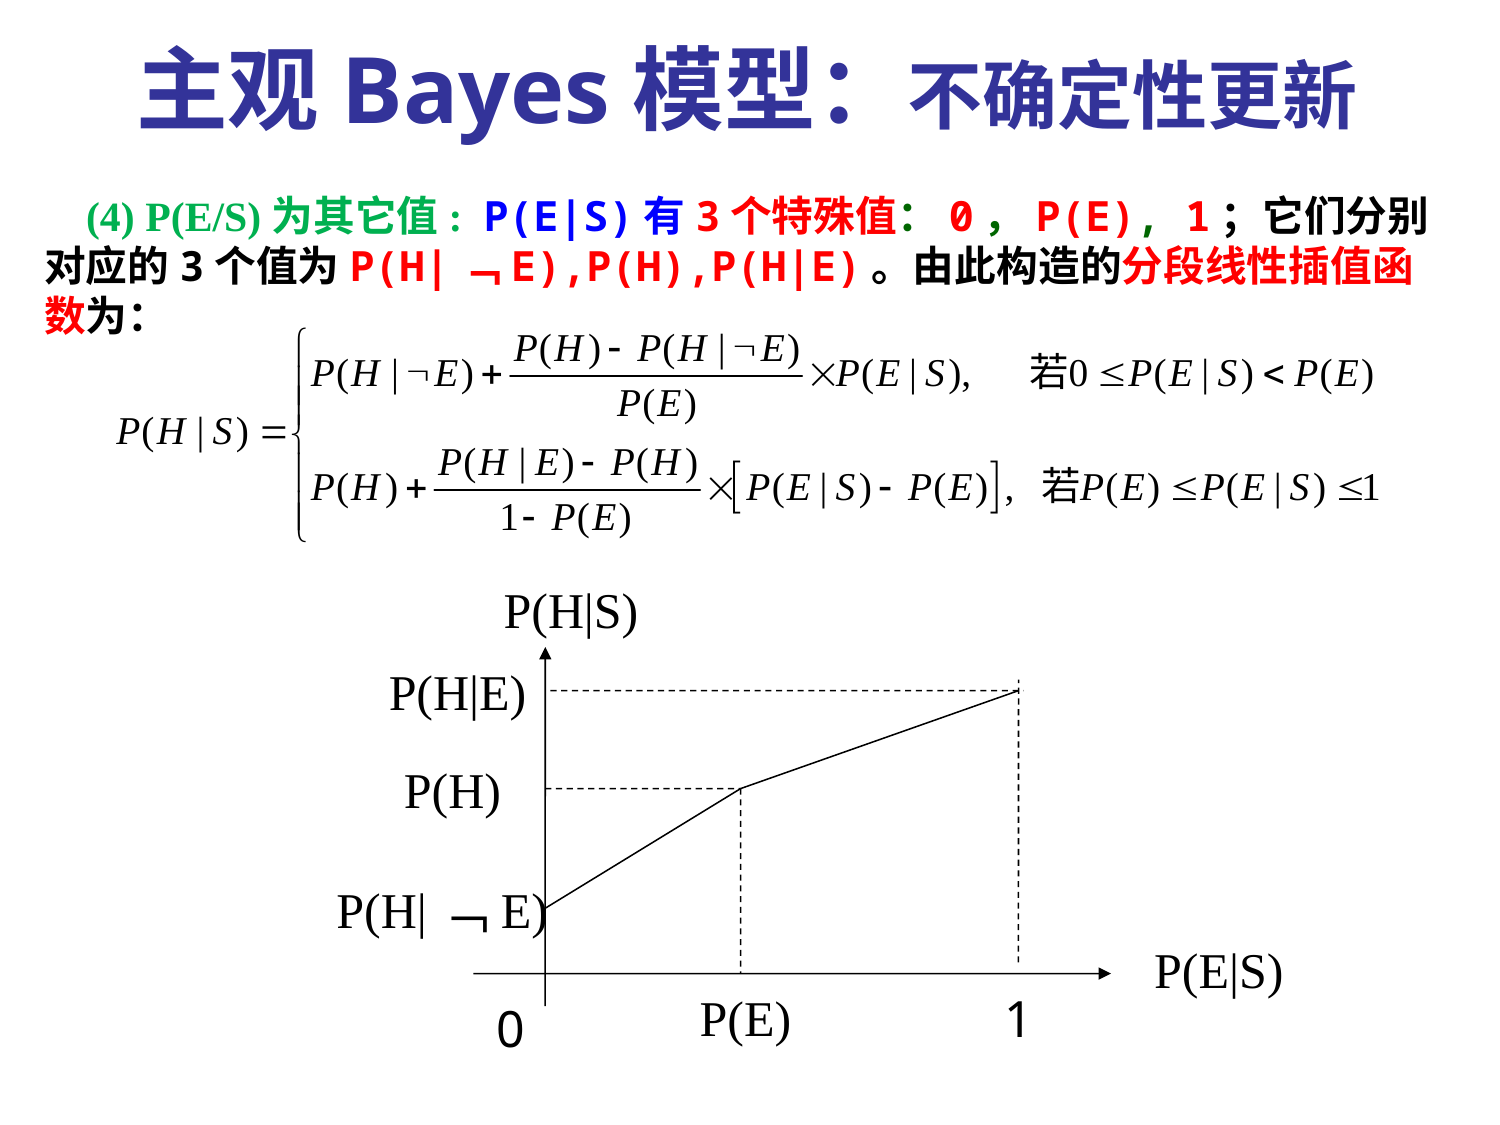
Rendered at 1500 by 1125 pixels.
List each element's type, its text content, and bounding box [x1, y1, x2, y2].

text_box 主观Bayes模型：不确定性更新 [58, 24, 1436, 150]
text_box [370, 570, 1287, 1055]
text_box (4) P(E/S)为其它值: P(E|S)有3个特殊值：0，P(E), 1；它们分别对应的3个值为P(H|﹁E),P(H),P(H|E)。由此构造的分段线性插值函数为： [29, 182, 1465, 348]
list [108, 320, 1386, 551]
